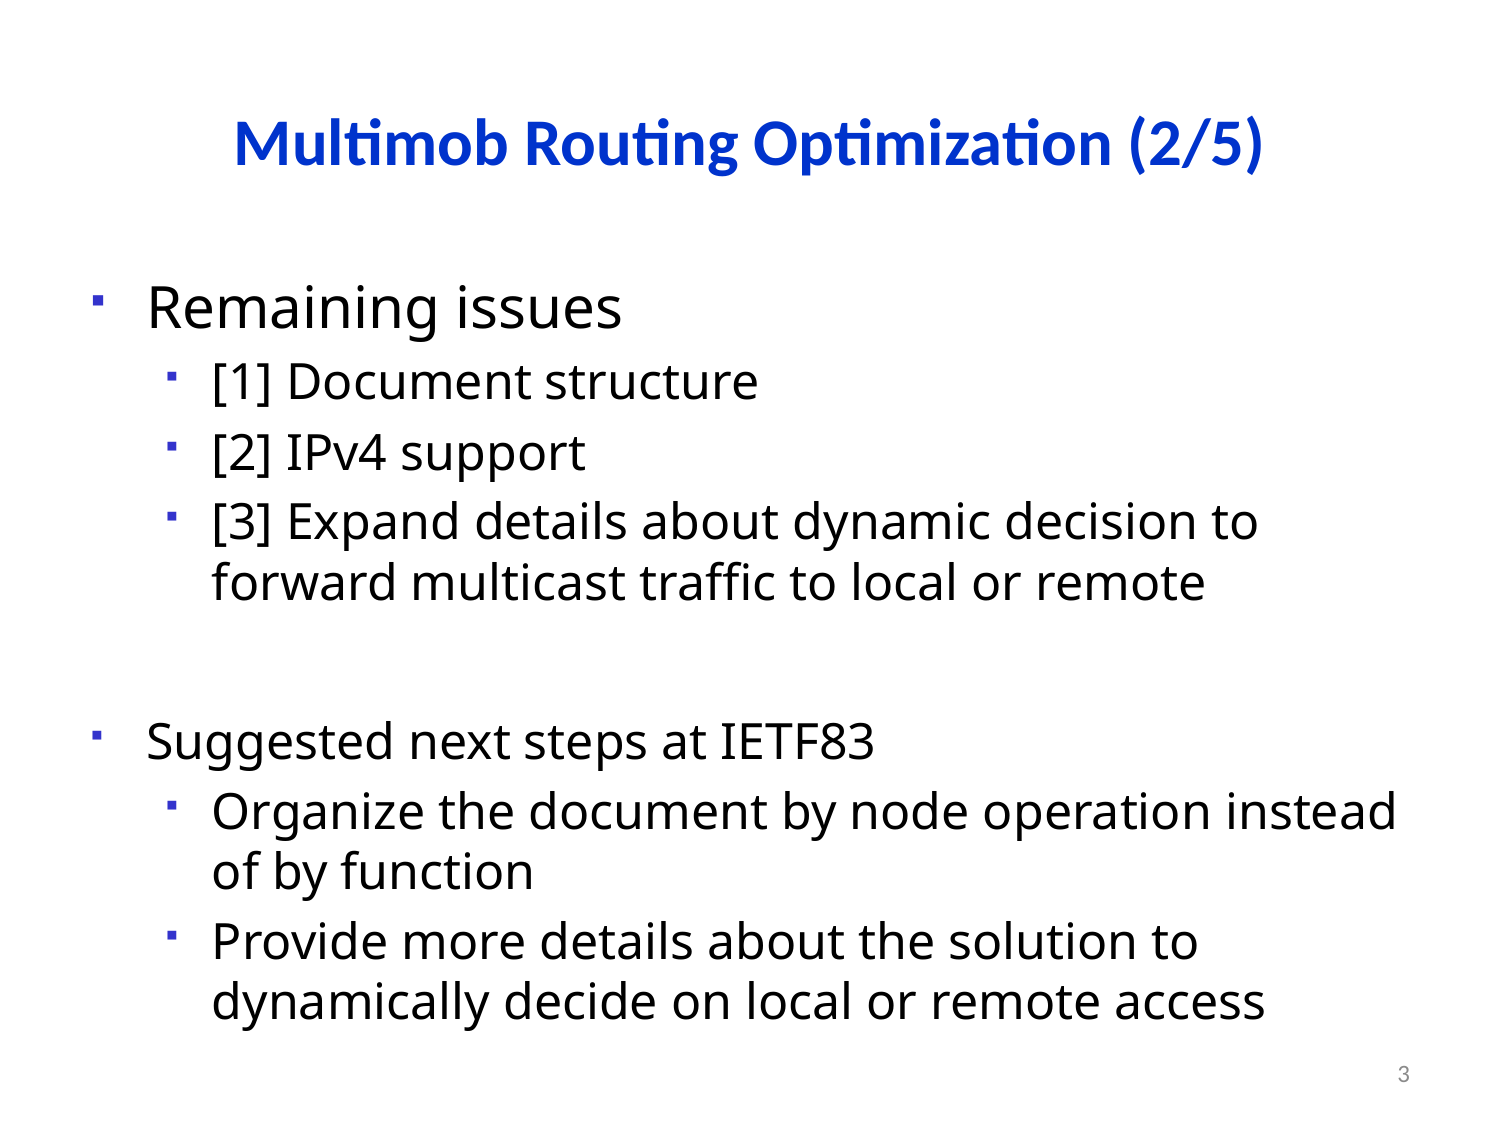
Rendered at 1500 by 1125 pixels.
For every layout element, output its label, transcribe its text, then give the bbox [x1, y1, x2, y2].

slide_number 3 [1074, 1042, 1425, 1103]
title Multimob Routing Optimization (2/5) [74, 44, 1426, 233]
list Remaining issues [1] Document structure [2] IPv4 support [3] Expand details about dynamic decision to forward multicast traffic to local or remote Suggested next steps at IETF83 Organize the document by node operation instead of by function Provide more details about the solution to dynamically decide on local or remote access [74, 262, 1426, 1006]
